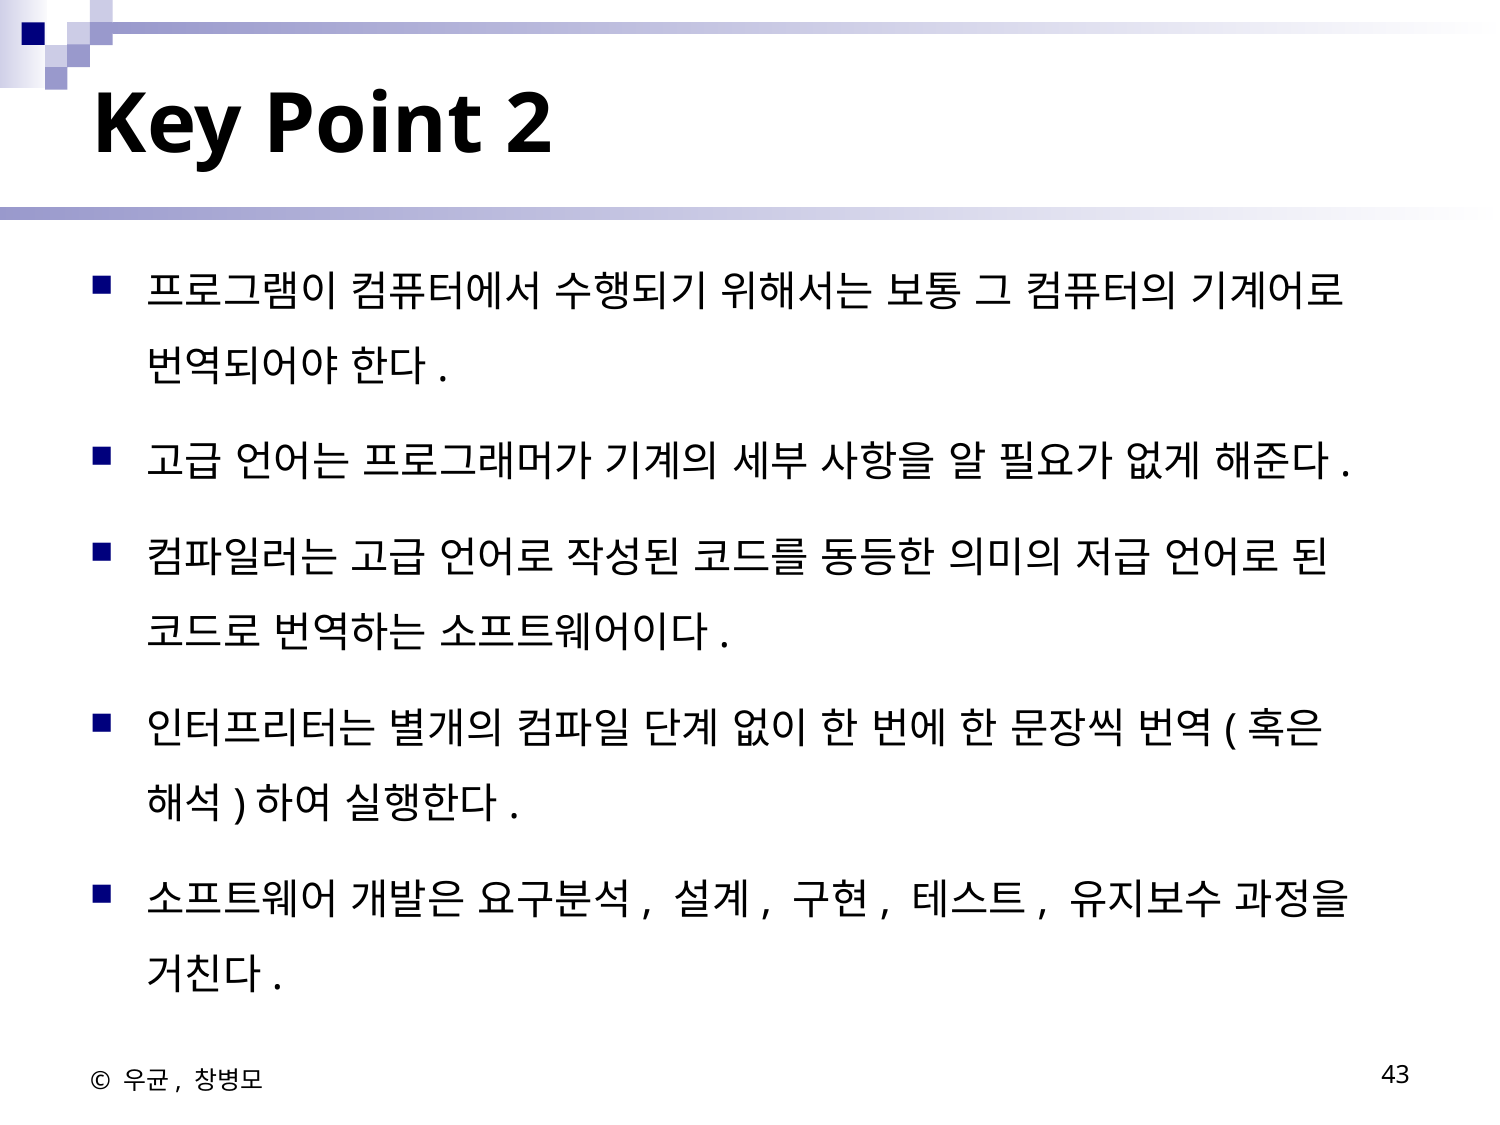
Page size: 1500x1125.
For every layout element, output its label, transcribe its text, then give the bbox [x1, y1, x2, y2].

title Key Point 2 [76, 42, 1427, 197]
slide_number 43 [1074, 1025, 1425, 1100]
slide_number © 우균, 창병모 [75, 1024, 425, 1103]
list 프로그램이 컴퓨터에서 수행되기 위해서는 보통 그 컴퓨터의 기계어로 번역되어야 한다. 고급 언어는 프로그래머가 기계의 세부 사항을 알 필요가 없게 해준다. 컴파일러는 고급 언어로 작성된 코드를 동등한 의미의 저급 언어로 된 코드로 번역하는 소프트웨어이다. 인터프리터는 별개의 컴파일 단계 없이 한 번에 한 문장씩 번역(혹은 해석)하여 실행한다. 소프트웨어 개발은 요구분석, 설계, 구현, 테스트, 유지보수 과정을 거친다. [75, 231, 1425, 1024]
